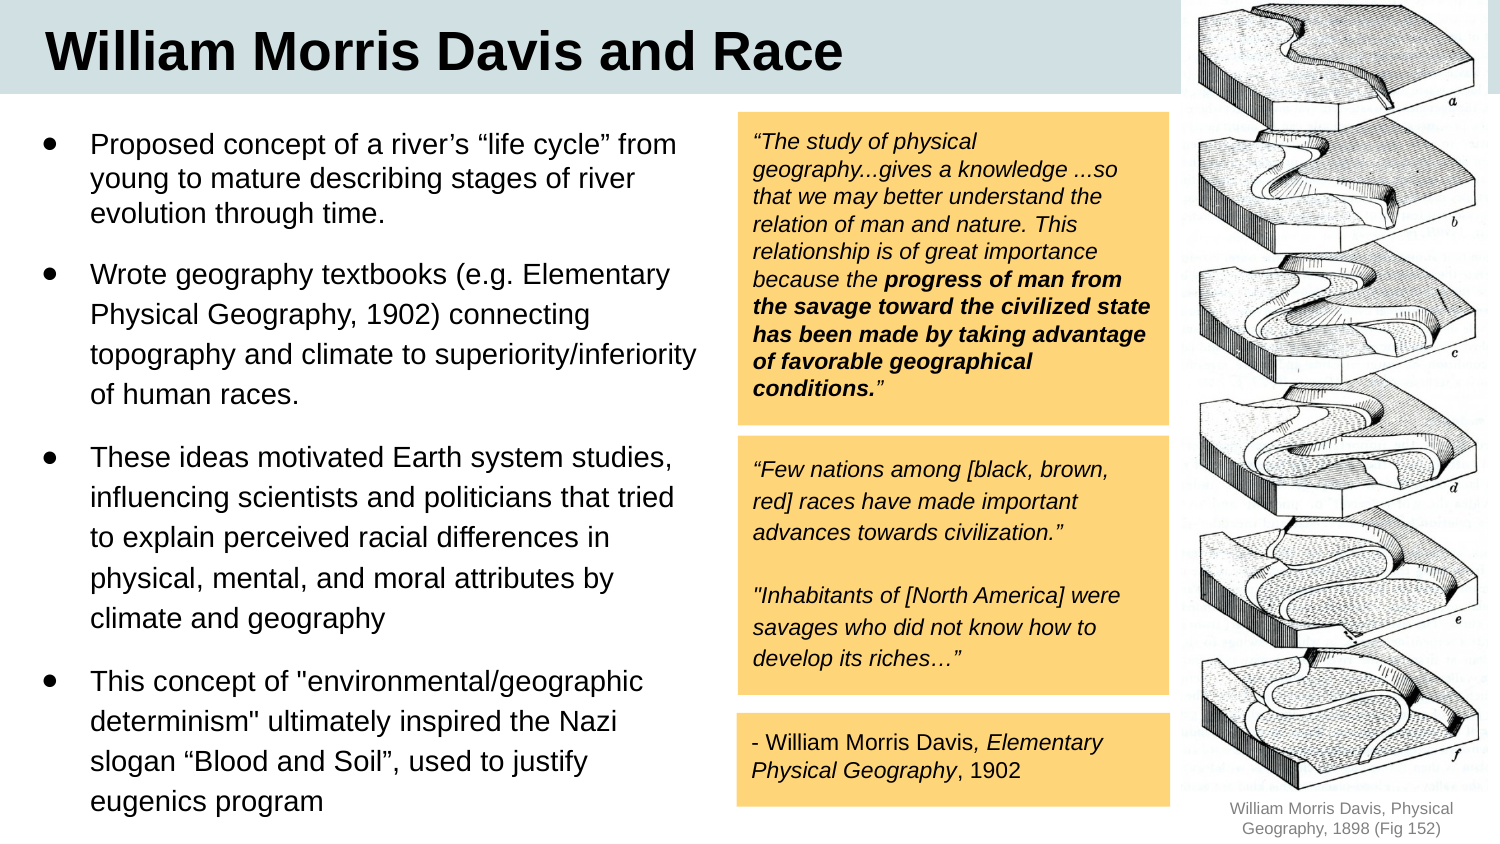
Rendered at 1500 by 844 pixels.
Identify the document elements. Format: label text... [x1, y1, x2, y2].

text_box William Morris Davis and Race [1492, 0, 1500, 94]
picture [1181, 0, 1489, 793]
text_box “The study of physical geography...gives a knowledge ...so that we may better understand the relation of man and nature. This relationship is of great importance because the progress of man from the savage toward the civilized state has been made by taking advantage of favorable geographical conditions.” [737, 111, 1170, 426]
text_box William Morris Davis and Race [0, 0, 1175, 94]
text_box “Few nations among [black, brown, red] races have made important advances towards civilization.” "Inhabitants of [North America] were savages who did not know how to develop its riches…” [737, 435, 1170, 695]
text_box William Morris Davis, Physical Geography, 1898 (Fig 152) [1183, 782, 1500, 842]
text_box - William Morris Davis, Elementary Physical Geography, 1902 [736, 712, 1171, 807]
list Proposed concept of a river’s “life cycle” from young to mature describing stages of river evolution through time. Wrote geography textbooks (e.g. Elementary Physical Geography, 1902) connecting topography and climate to superiority/inferiority of human races. These ideas motivated Earth system studies, influencing scientists and politicians that tried to explain perceived racial differences in physical, mental, and moral attributes by climate and geography This concept of "environmental/geographic determinism" ultimately inspired the Nazi slogan “Blood and Soil”, used to justify eugenics program [0, 109, 724, 805]
